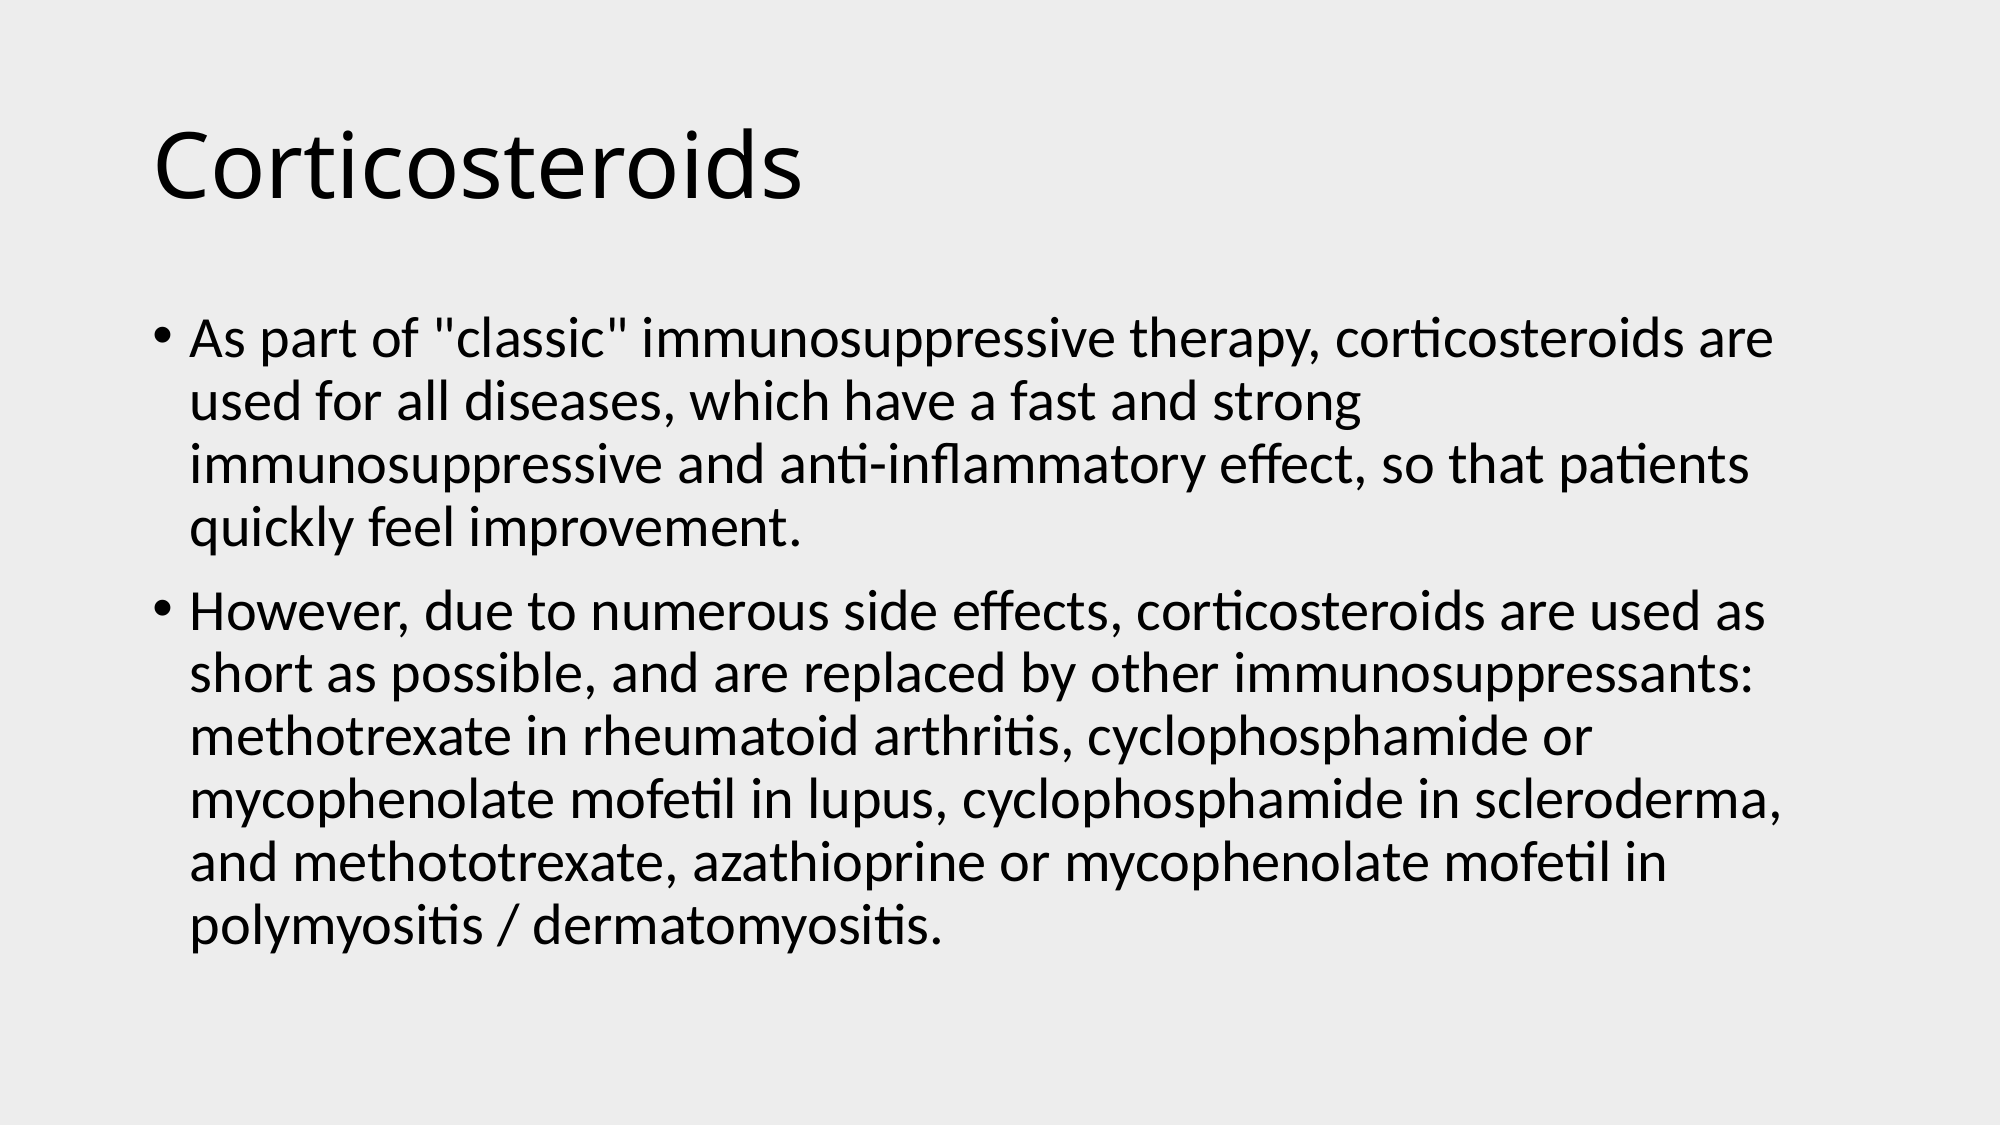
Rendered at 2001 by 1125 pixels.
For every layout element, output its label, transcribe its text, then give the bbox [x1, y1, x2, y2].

list As part of "classic" immunosuppressive therapy, corticosteroids are used for all diseases, which have a fast and strong immunosuppressive and anti-inflammatory effect, so that patients quickly feel improvement. However, due to numerous side effects, corticosteroids are used as short as possible, and are replaced by other immunosuppressants: methotrexate in rheumatoid arthritis, cyclophosphamide or mycophenolate mofetil in lupus, cyclophosphamide in scleroderma, and methototrexate, azathioprine or mycophenolate mofetil in polymyositis / dermatomyositis. [137, 299, 1863, 1014]
title Corticosteroids [137, 59, 1863, 278]
